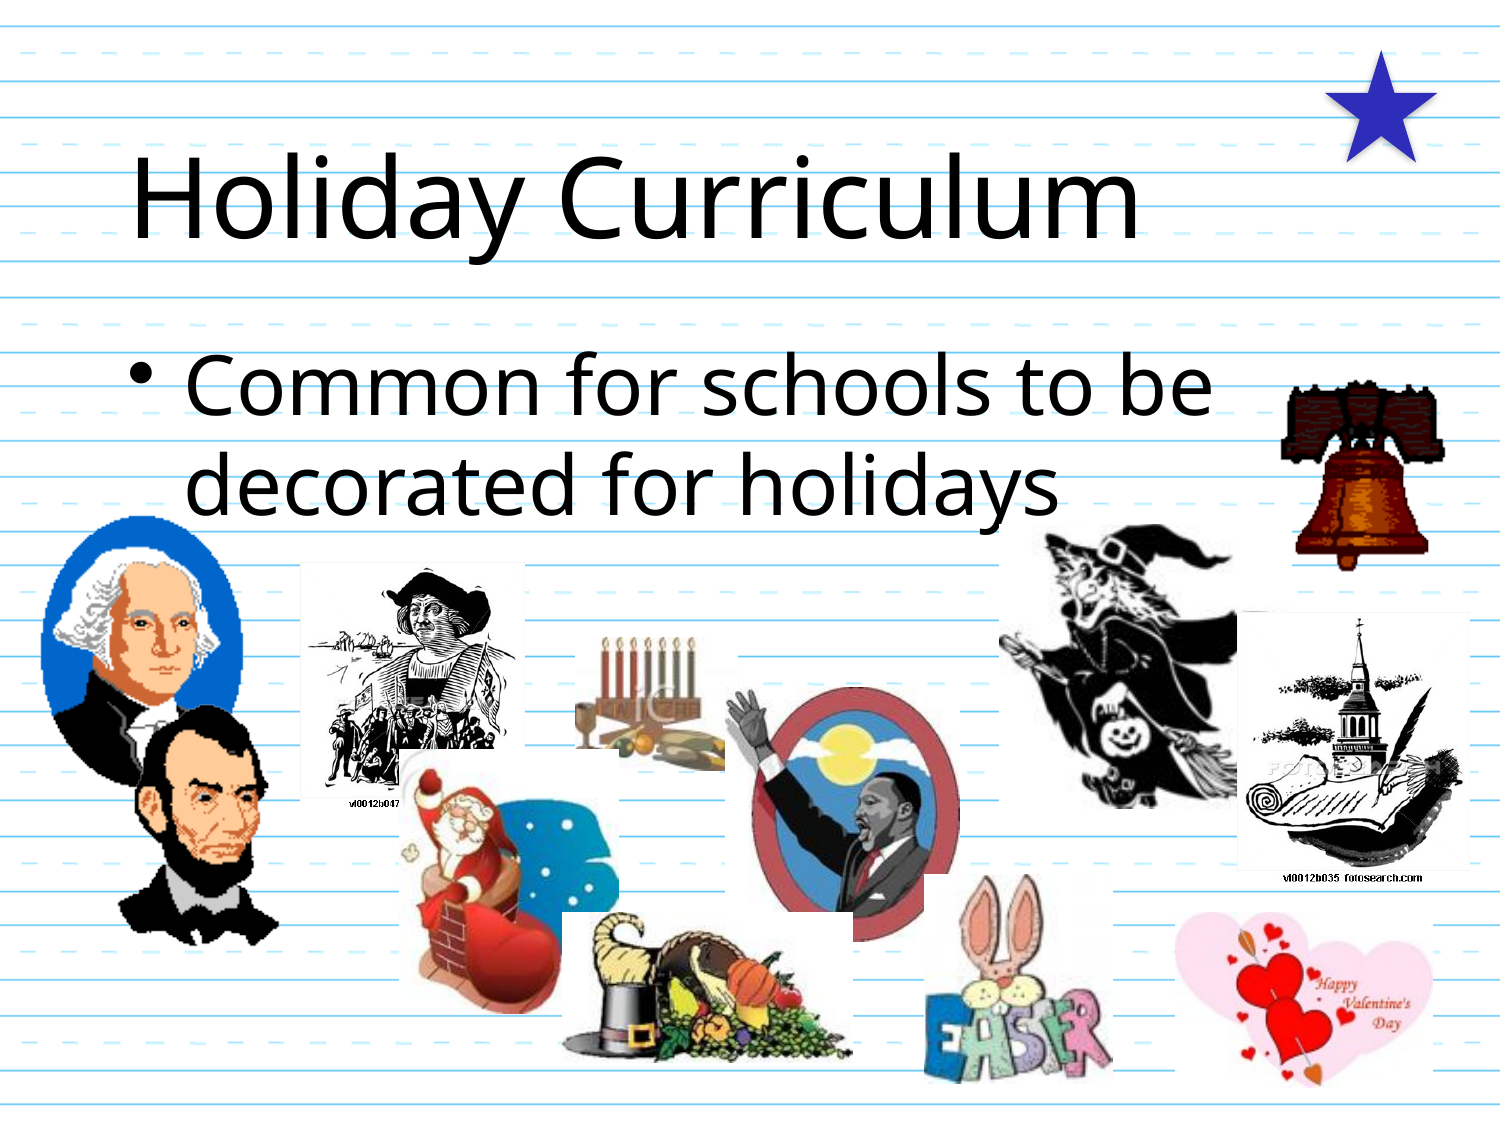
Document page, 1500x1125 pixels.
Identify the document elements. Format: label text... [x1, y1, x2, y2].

list Common for schools to be decorated for holidays [112, 324, 1388, 563]
text_box [1324, 49, 1439, 164]
picture [0, 0, 1500, 1125]
title Holiday Curriculum [112, 99, 1388, 288]
